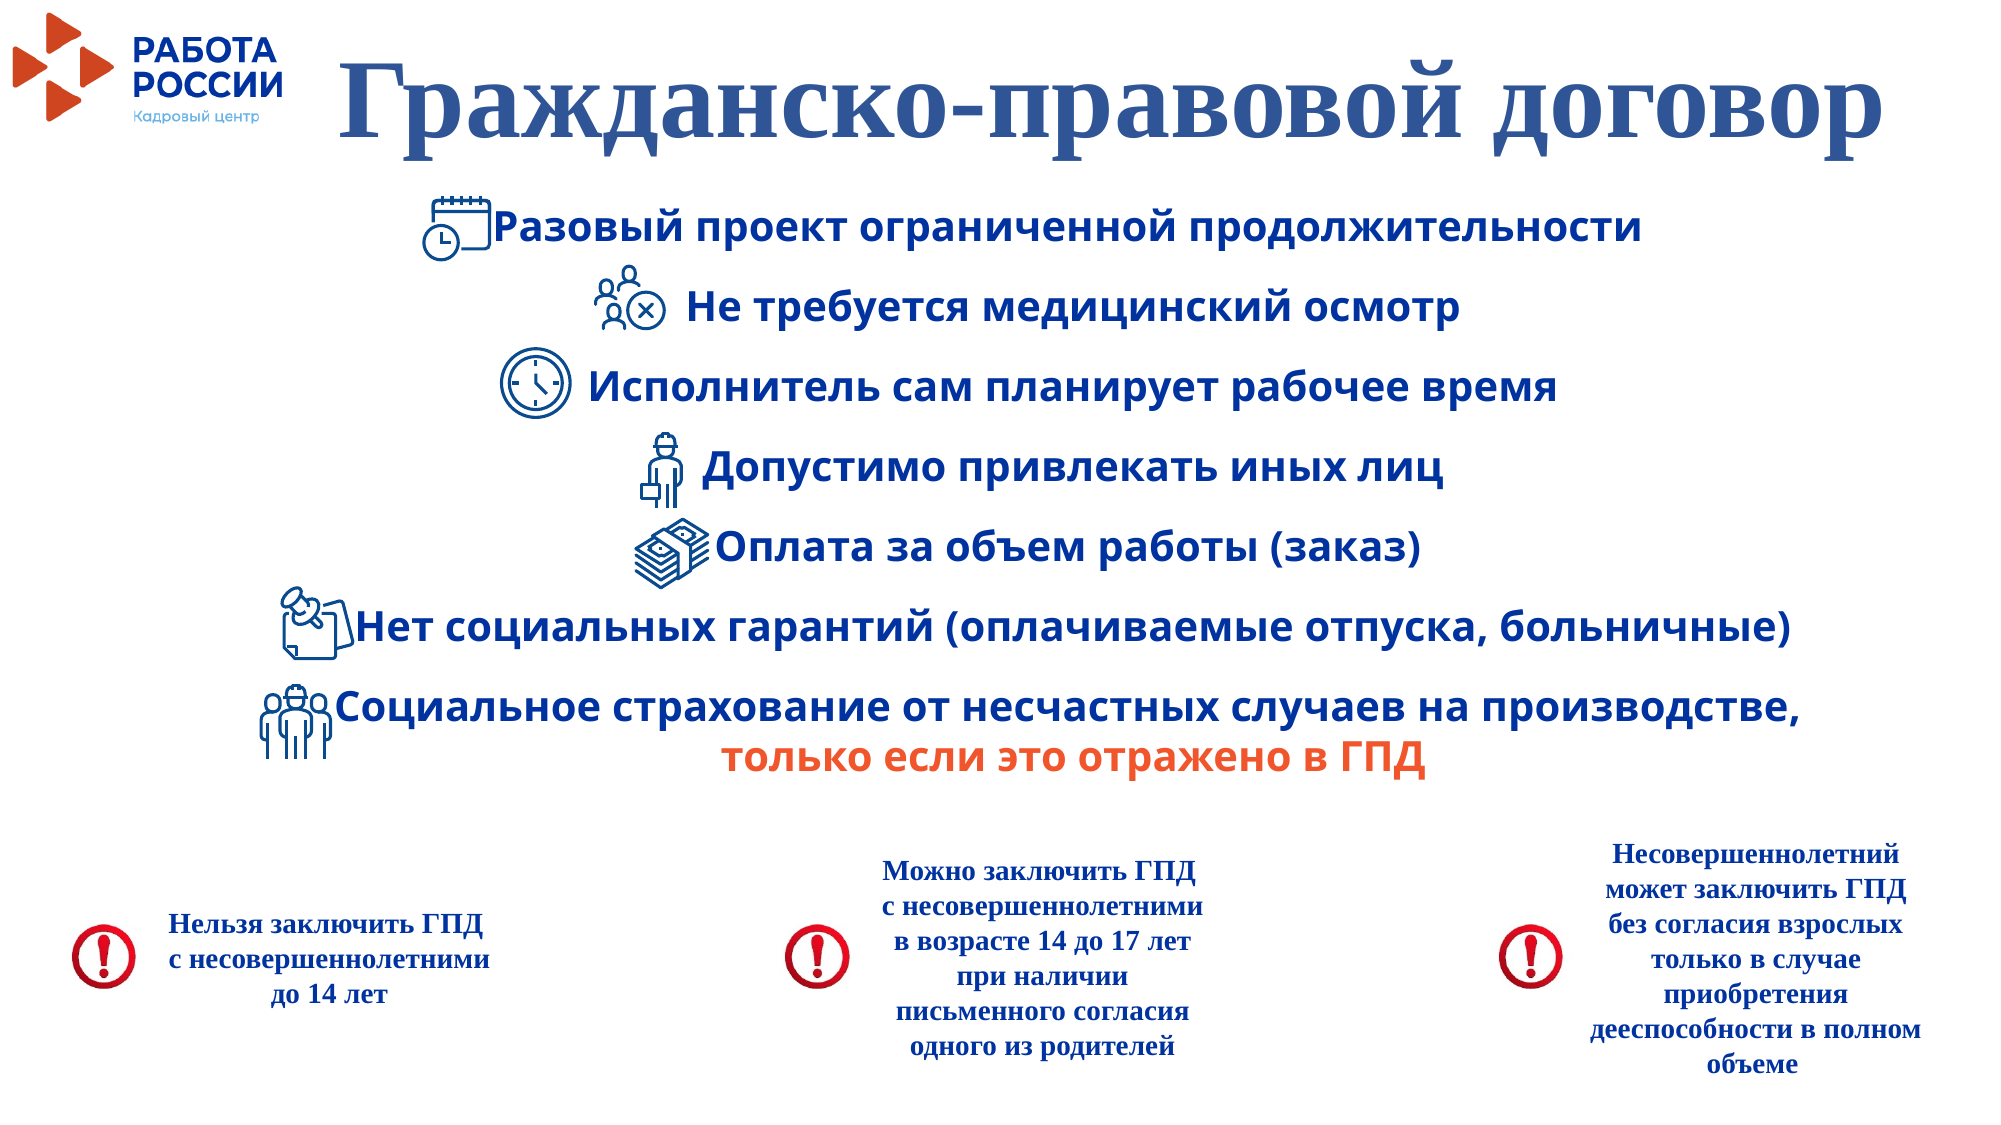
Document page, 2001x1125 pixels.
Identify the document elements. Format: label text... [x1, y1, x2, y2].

picture [12, 12, 282, 124]
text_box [261, 685, 331, 760]
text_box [595, 266, 665, 329]
text_box Разовый проект ограниченной продолжительности Не требуется медицинский осмотр Исполнитель сам планирует рабочее время Допустимо привлекать иных лиц Оплата за объем работы (заказ) Нет социальных гарантий (оплачиваемые отпуска, больничные) Социальное страхование от несчастных случаев на производстве, только если это отражено в ГПД [224, 199, 1922, 780]
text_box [501, 348, 571, 418]
picture [58, 924, 148, 989]
text_box Гражданско-правовой договор [186, 17, 2000, 168]
picture [771, 924, 862, 989]
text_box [423, 195, 490, 260]
text_box Несовершеннолетний может заключить ГПД без согласия взрослых только в случае приобретения дееспособности в полном объеме [1569, 826, 1943, 1087]
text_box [635, 519, 708, 588]
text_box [641, 433, 682, 508]
text_box Нельзя заключить ГПД с несовершеннолетними до 14 лет [142, 896, 516, 1017]
picture [1484, 924, 1575, 989]
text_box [281, 587, 353, 659]
text_box Можно заключить ГПД с несовершеннолетними в возрасте 14 до 17 лет при наличии письменного согласия одного из родителей [856, 844, 1230, 1069]
